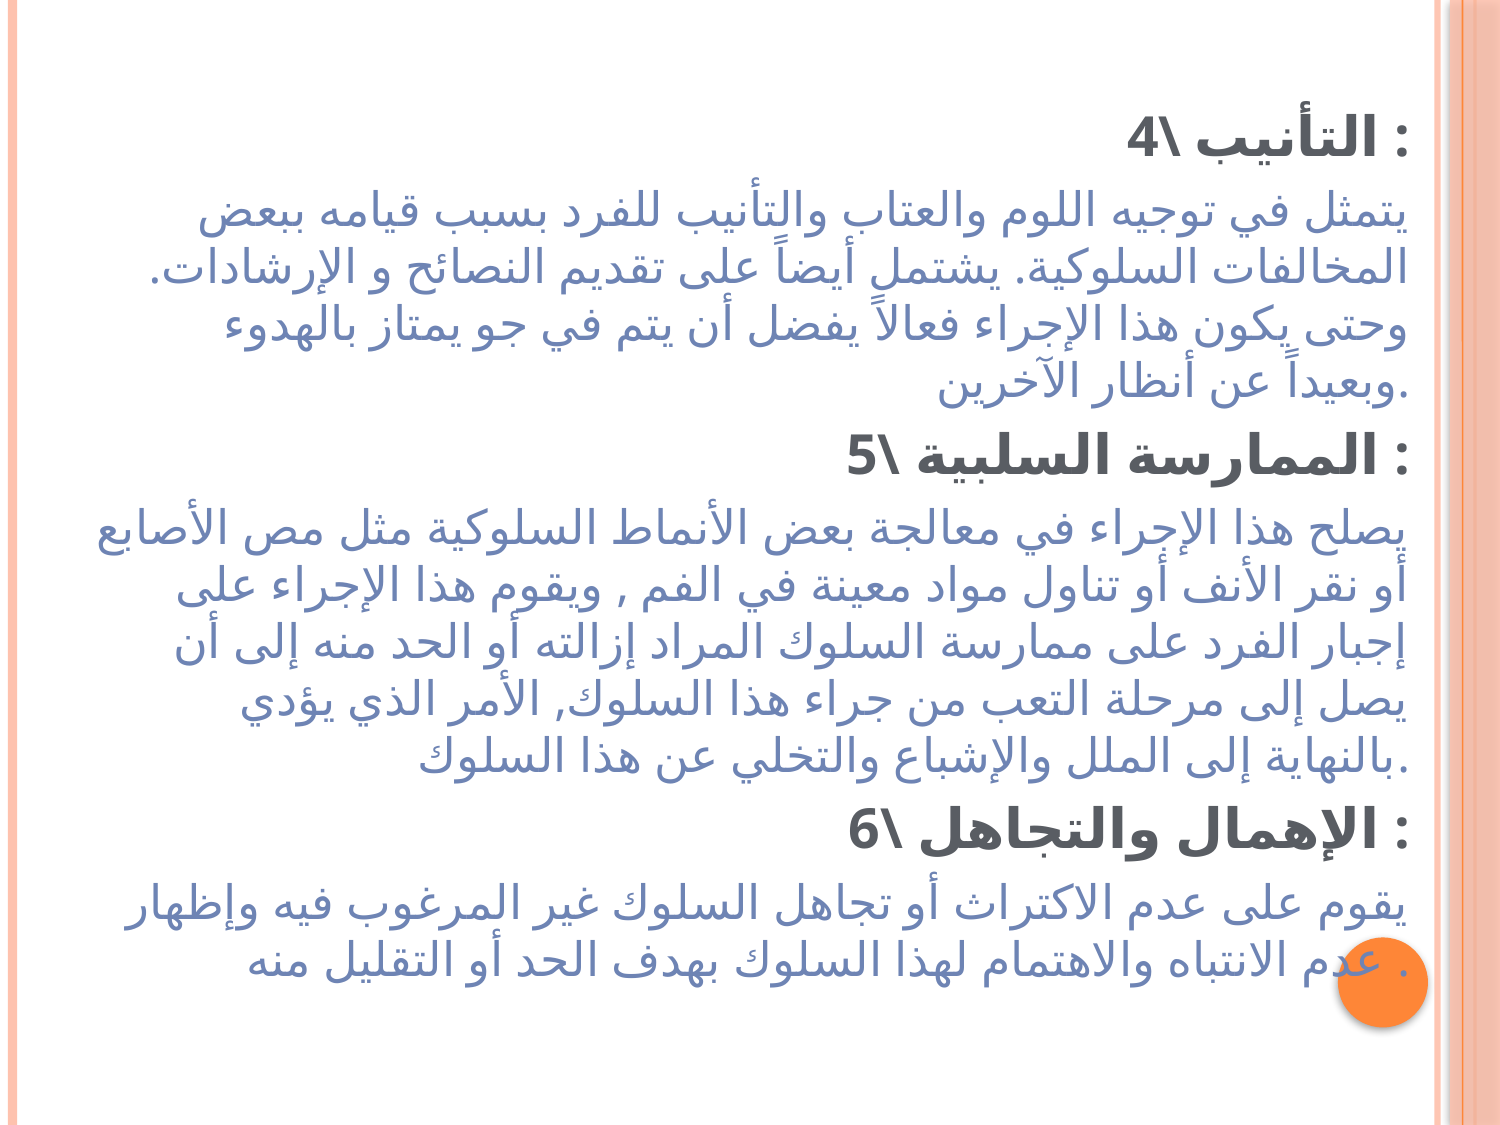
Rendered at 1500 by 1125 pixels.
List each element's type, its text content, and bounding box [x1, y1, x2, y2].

list 4\ التأنيب : يتمثل في توجيه اللوم والعتاب والتأنيب للفرد بسبب قيامه ببعض المخالفات السلوكية. يشتمل أيضاً على تقديم النصائح و الإرشادات. وحتى يكون هذا الإجراء فعالاً يفضل أن يتم في جو يمتاز بالهدوء وبعيداً عن أنظار الآخرين. 5\ الممارسة السلبية : يصلح هذا الإجراء في معالجة بعض الأنماط السلوكية مثل مص الأصابع أو نقر الأنف أو تناول مواد معينة في الفم , ويقوم هذا الإجراء على إجبار الفرد على ممارسة السلوك المراد إزالته أو الحد منه إلى أن يصل إلى مرحلة التعب من جراء هذا السلوك, الأمر الذي يؤدي بالنهاية إلى الملل والإشباع والتخلي عن هذا السلوك. 6\ الإهمال والتجاهل : يقوم على عدم الاكتراث أو تجاهل السلوك غير المرغوب فيه وإظهار عدم الانتباه والاهتمام لهذا السلوك بهدف الحد أو التقليل منه . [75, 93, 1425, 1005]
